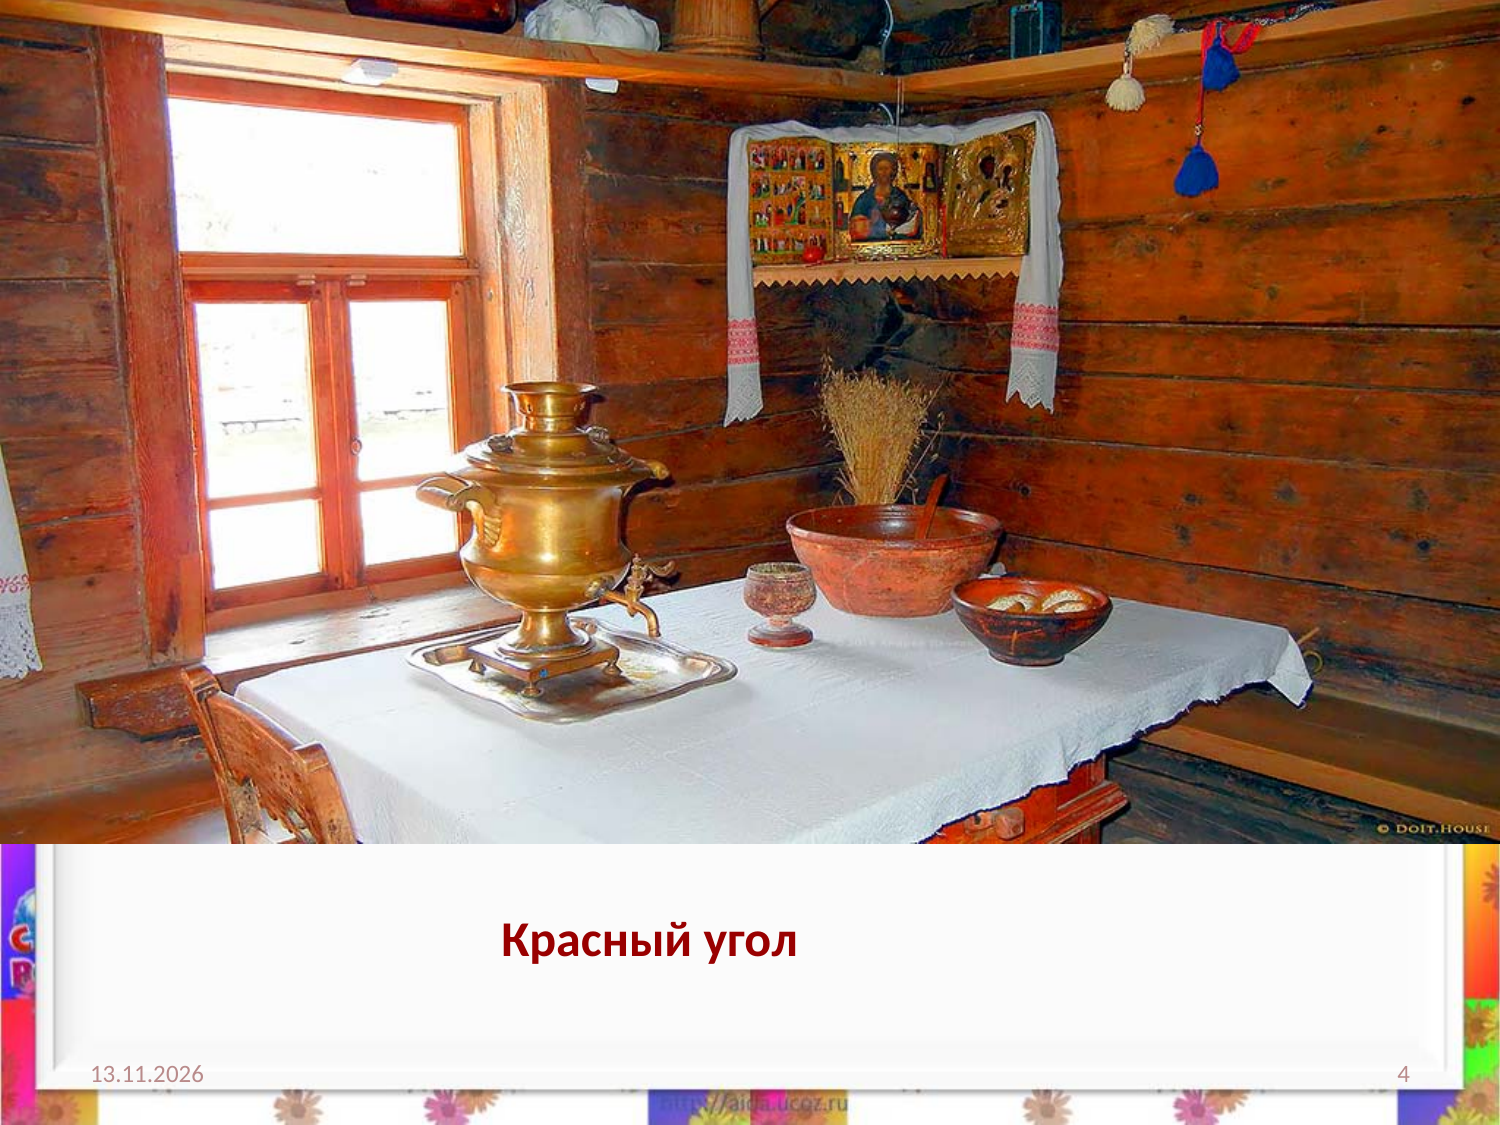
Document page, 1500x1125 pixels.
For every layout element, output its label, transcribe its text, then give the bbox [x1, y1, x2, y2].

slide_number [75, 1042, 425, 1103]
slide_number 4 [1074, 1042, 1425, 1103]
picture [0, 844, 1500, 1125]
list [0, 0, 1500, 844]
text_box Красный угол [289, 899, 1010, 974]
